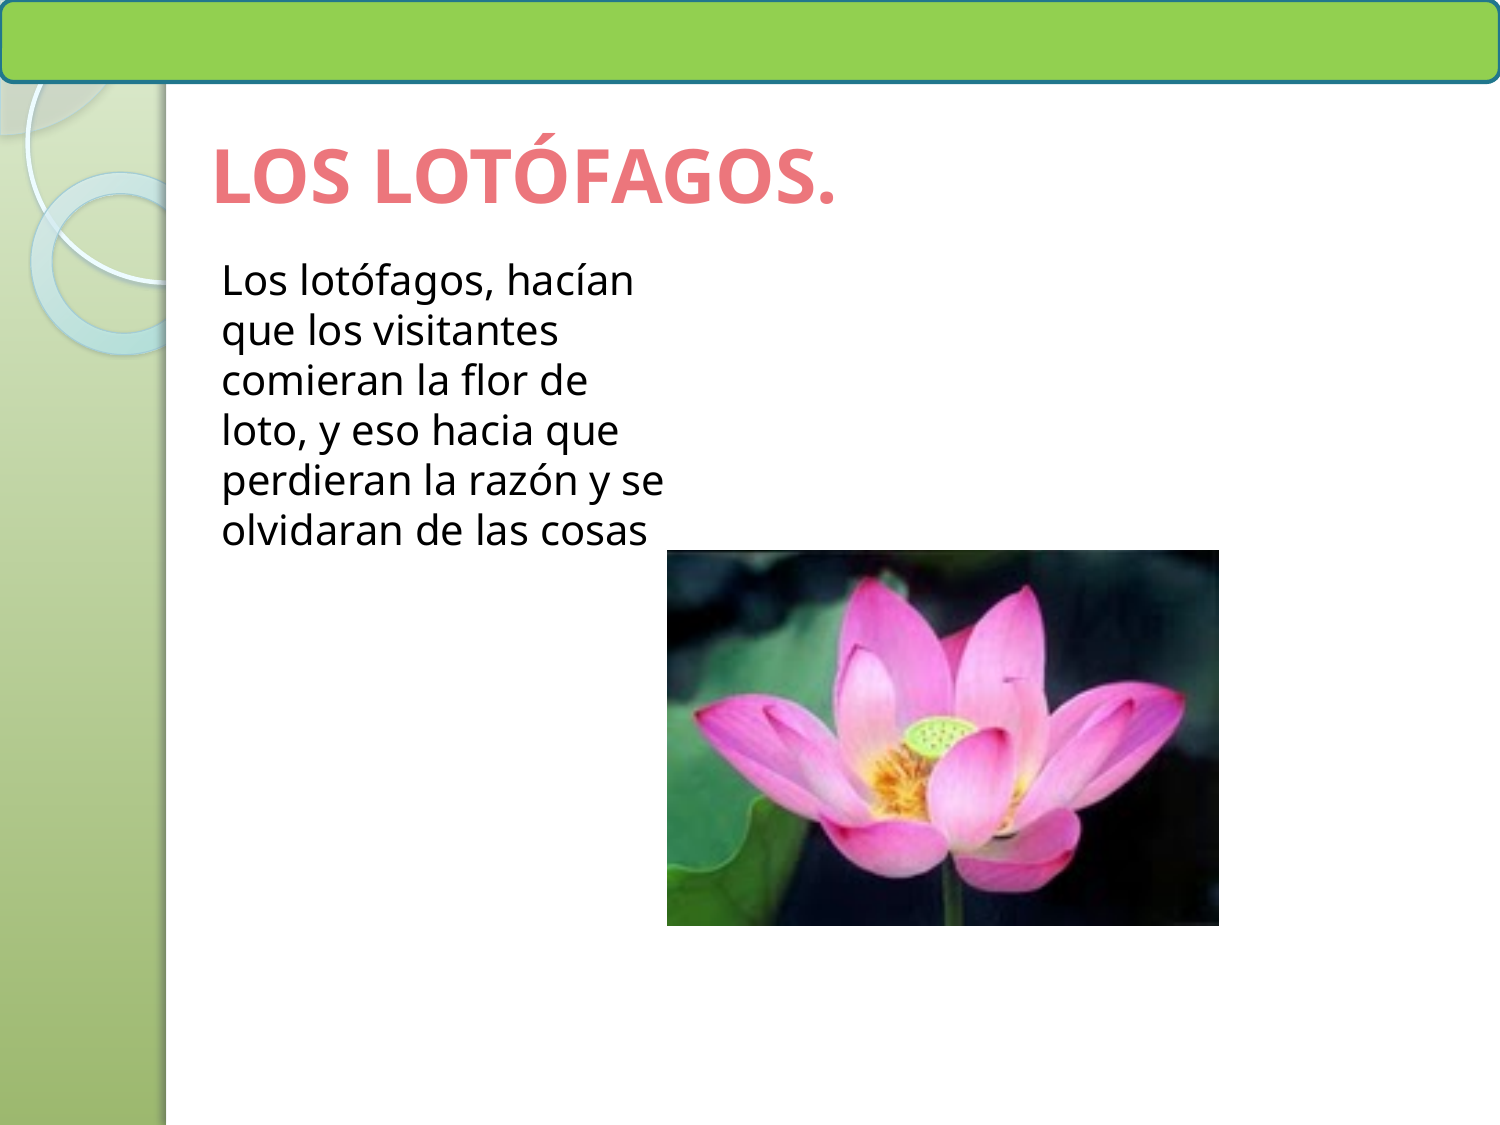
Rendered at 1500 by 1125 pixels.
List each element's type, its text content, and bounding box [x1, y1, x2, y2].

list Los lotófagos, hacían que los visitantes comieran la flor de loto, y eso hacia que perdieran la razón y se olvidaran de las cosas [199, 246, 700, 493]
text_box [0, 0, 1500, 85]
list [667, 550, 1219, 926]
title LOS LOTÓFAGOS. [175, 85, 1102, 227]
